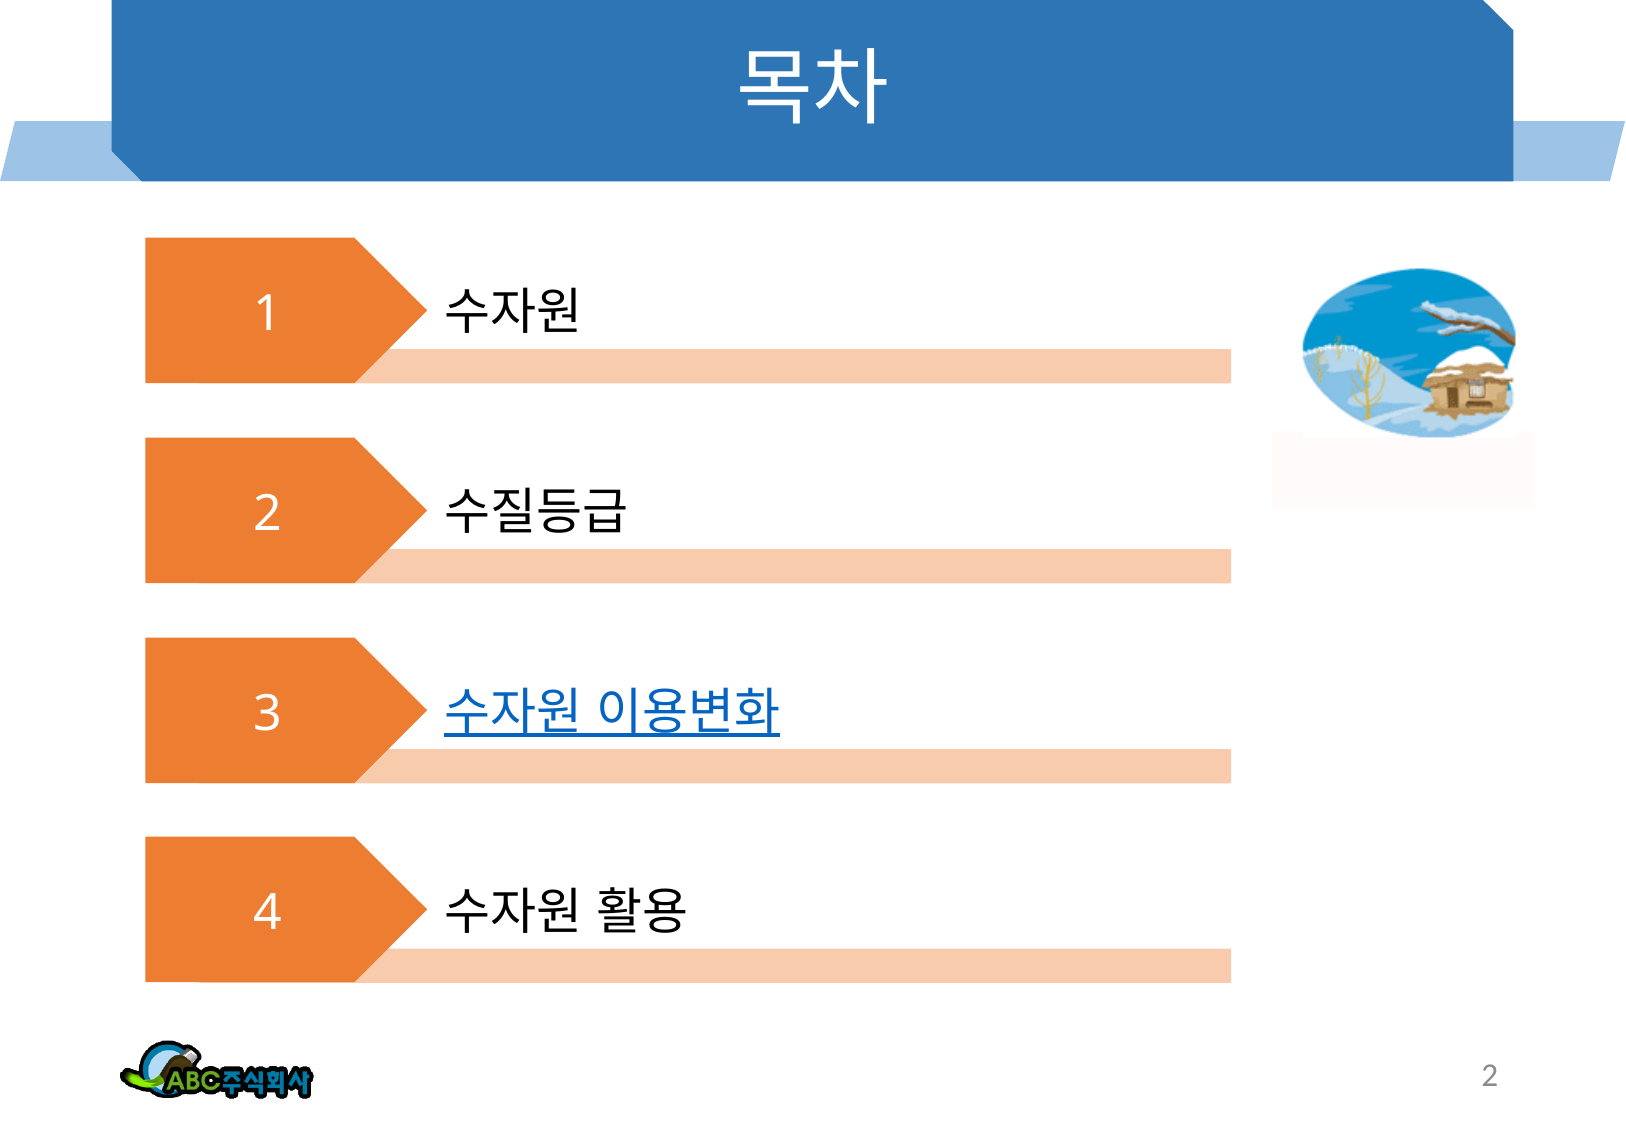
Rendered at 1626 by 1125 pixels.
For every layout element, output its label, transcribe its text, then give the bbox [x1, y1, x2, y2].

picture [111, 1034, 319, 1103]
text_box 수자원 이용변화 [429, 671, 1167, 760]
text_box [357, 548, 1232, 584]
text_box 수자원 [429, 271, 1167, 347]
text_box 2 [144, 436, 429, 585]
text_box 3 [144, 636, 429, 785]
text_box 수질등급 [429, 471, 1167, 547]
text_box [355, 748, 1232, 785]
slide_number 2 [1147, 1042, 1514, 1103]
text_box [355, 948, 1232, 984]
text_box 수자원 활용 [429, 872, 1167, 947]
picture [1272, 258, 1536, 509]
text_box 4 [144, 835, 429, 984]
title 목차 [0, 0, 1625, 182]
text_box 1 [144, 236, 429, 385]
text_box [357, 348, 1232, 384]
